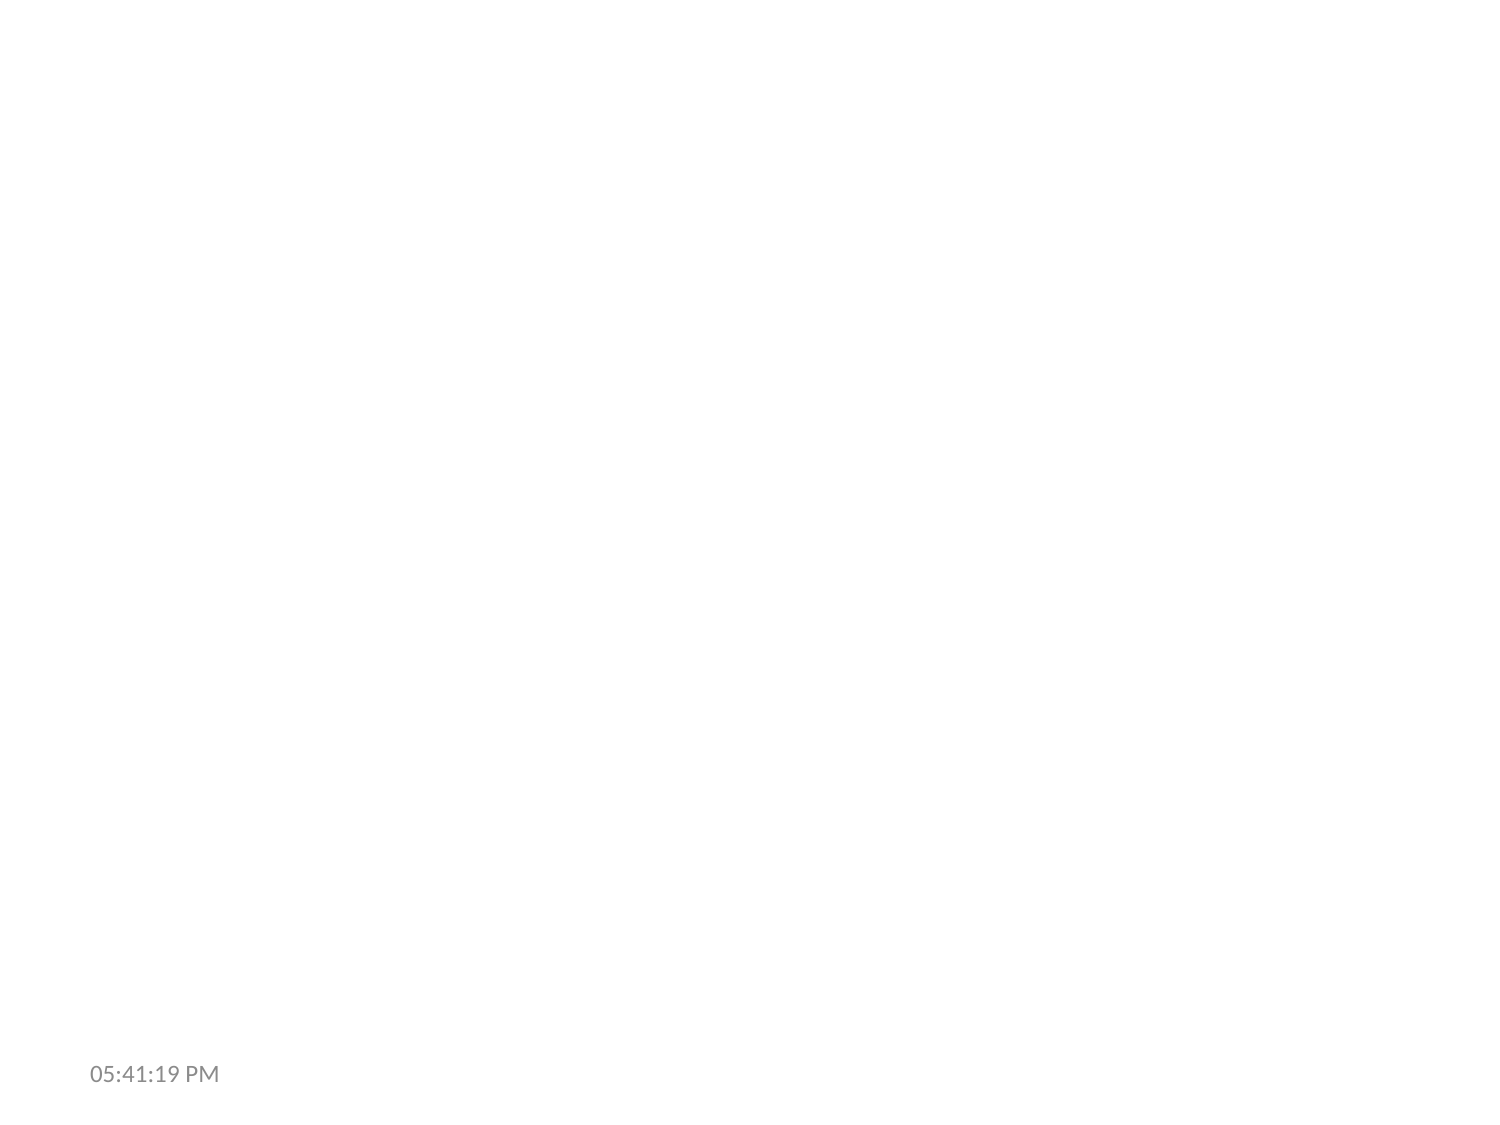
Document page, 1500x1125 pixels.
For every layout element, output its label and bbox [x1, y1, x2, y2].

slide_number [75, 1042, 425, 1103]
